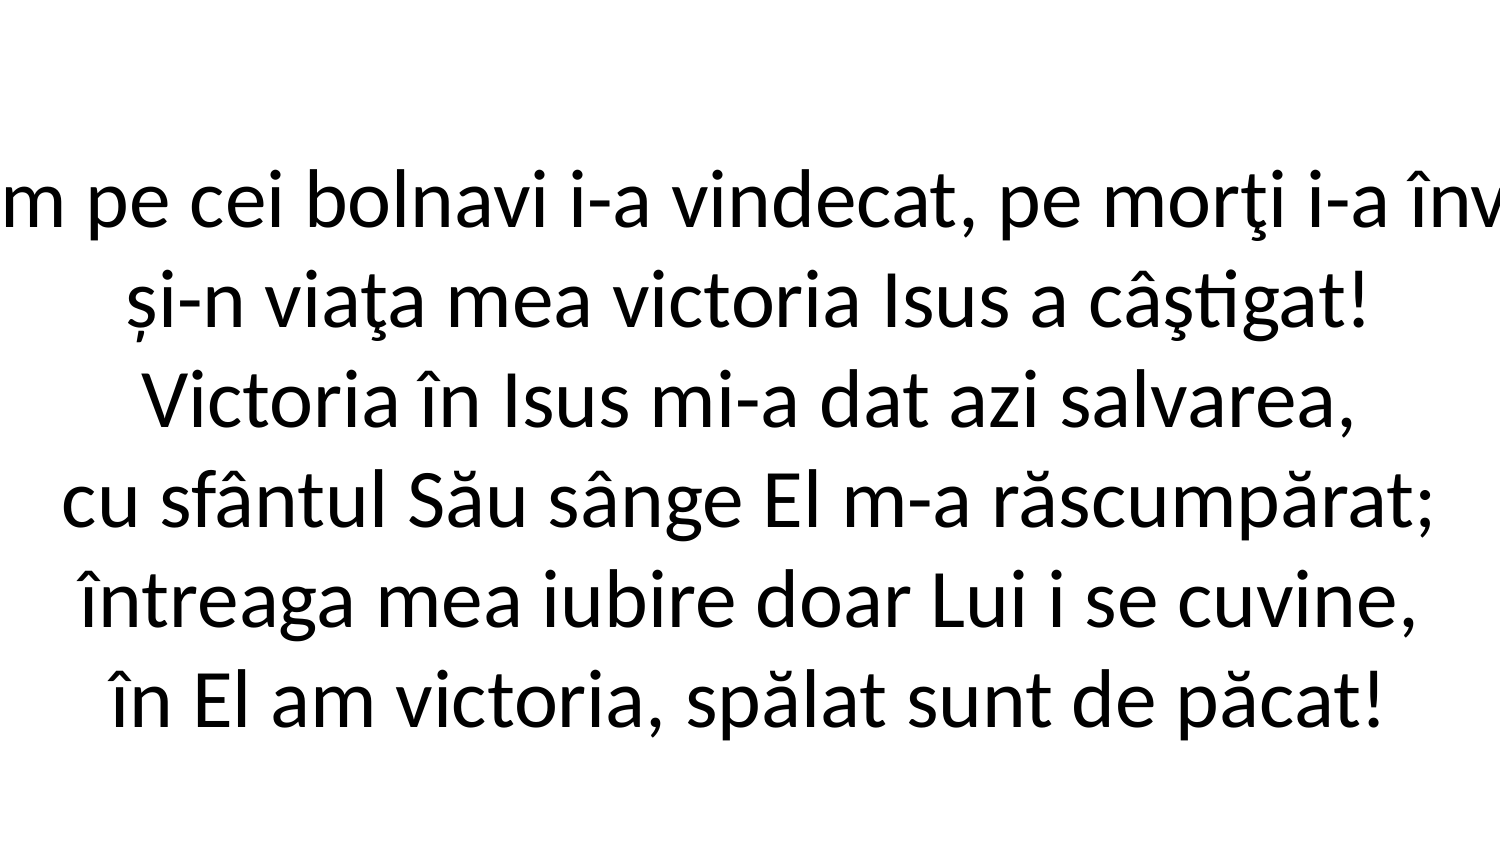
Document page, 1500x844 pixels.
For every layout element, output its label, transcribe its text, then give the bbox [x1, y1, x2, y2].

text_box 2. Am auzit de Domnul, de puterea Lui cea mare, cum pe cei bolnavi i-a vindecat, pe morţi i-a înviat; eu am strigat: O, Doamne, Te îndură şi de mine! și-n viaţa mea victoria Isus a câştigat! Victoria în Isus mi-a dat azi salvarea, cu sfântul Său sânge El m-a răscumpărat; întreaga mea iubire doar Lui i se cuvine, în El am victoria, spălat sunt de păcat! [0, 92, 1500, 752]
